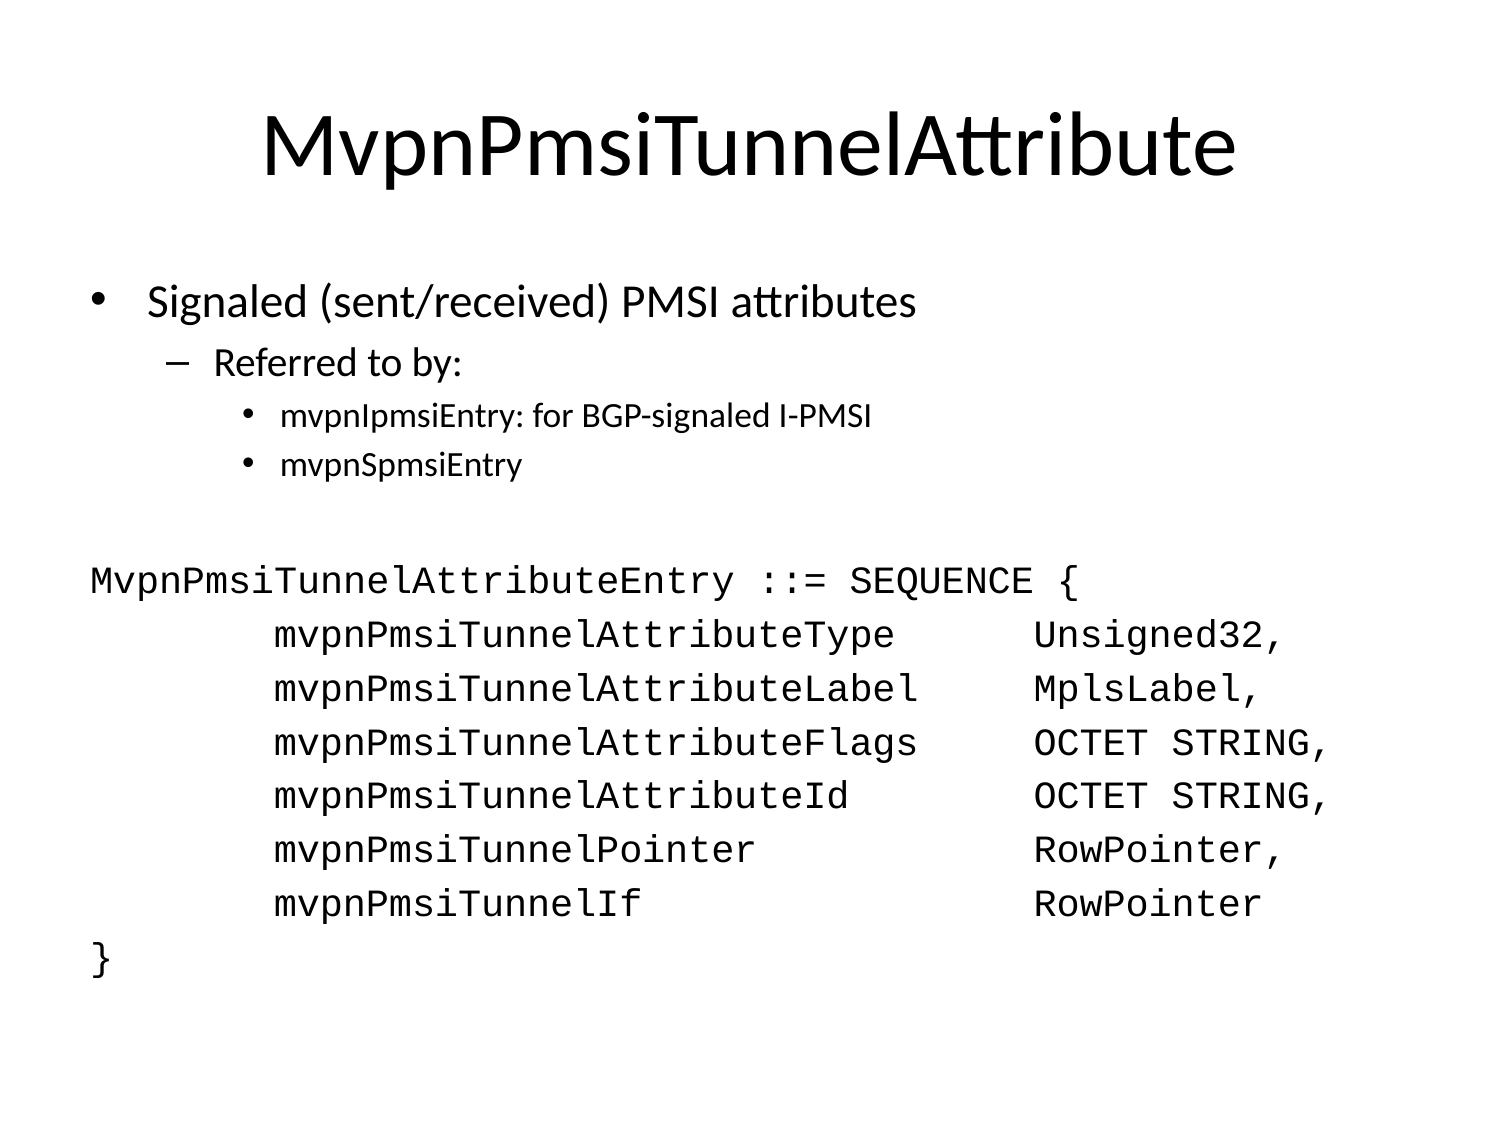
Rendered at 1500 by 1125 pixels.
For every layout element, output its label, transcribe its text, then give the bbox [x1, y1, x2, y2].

title MvpnPmsiTunnelAttribute [75, 45, 1425, 233]
list Signaled (sent/received) PMSI attributes Referred to by: mvpnIpmsiEntry: for BGP-signaled I-PMSI mvpnSpmsiEntry MvpnPmsiTunnelAttributeEntry ::= SEQUENCE { mvpnPmsiTunnelAttributeType Unsigned32, mvpnPmsiTunnelAttributeLabel MplsLabel, mvpnPmsiTunnelAttributeFlags OCTET STRING, mvpnPmsiTunnelAttributeId OCTET STRING, mvpnPmsiTunnelPointer RowPointer, mvpnPmsiTunnelIf RowPointer } [75, 262, 1425, 1005]
